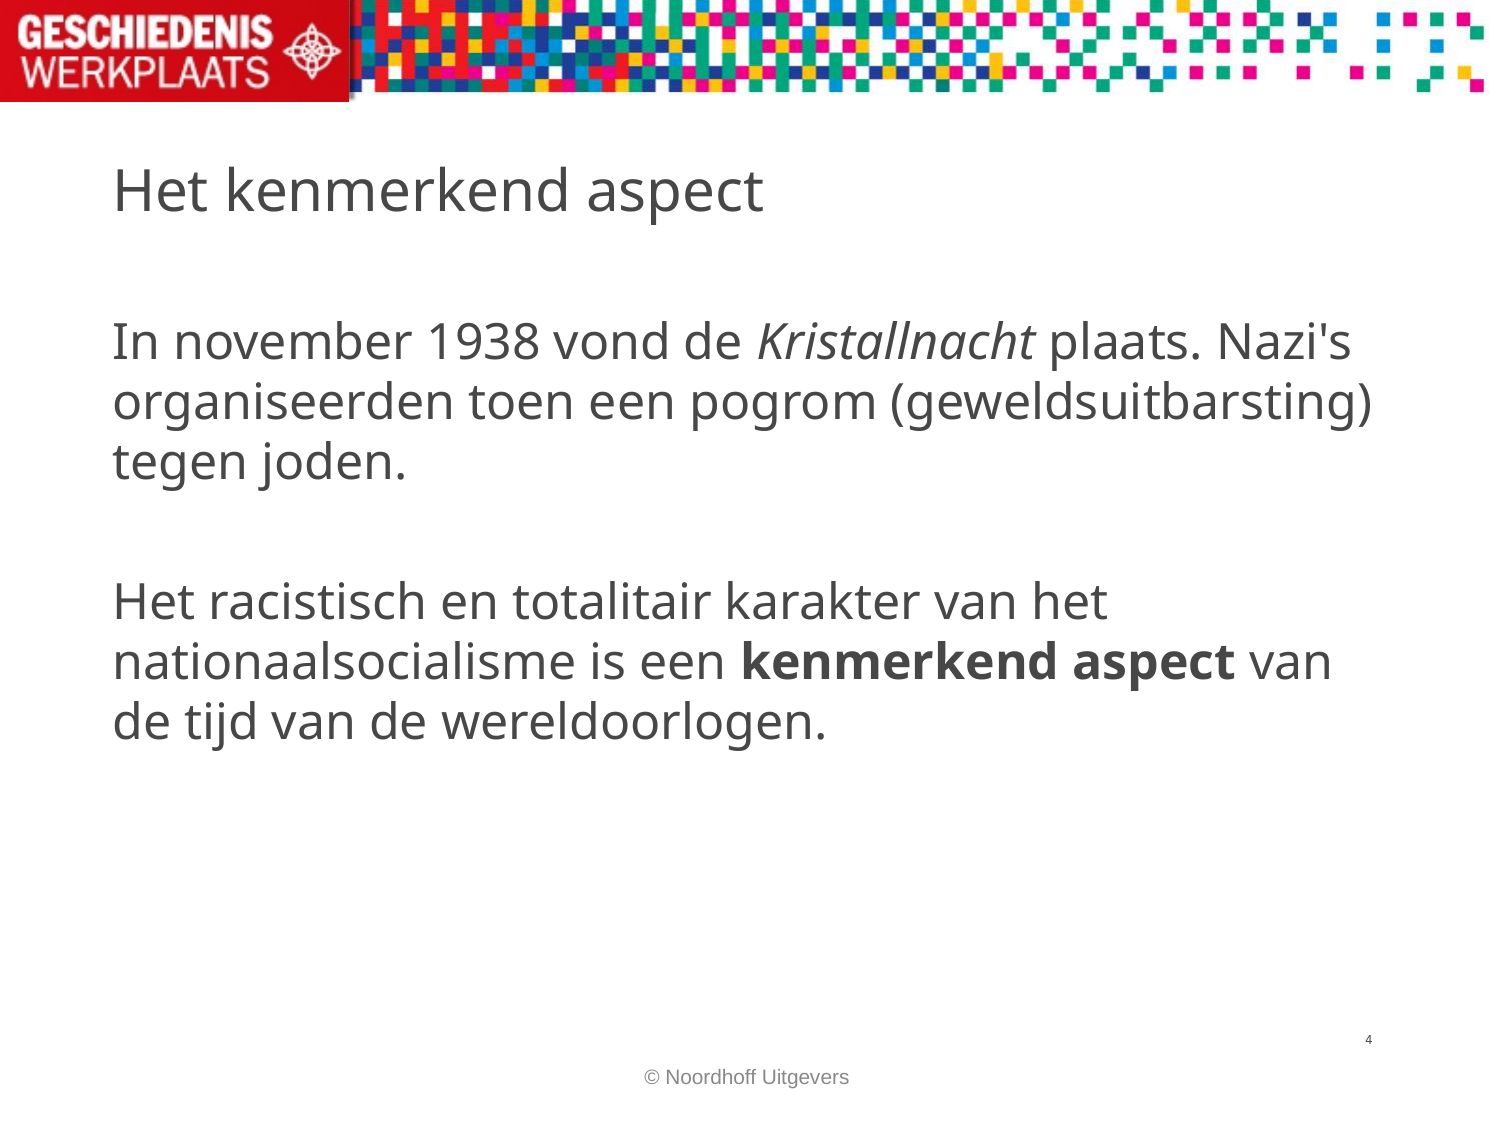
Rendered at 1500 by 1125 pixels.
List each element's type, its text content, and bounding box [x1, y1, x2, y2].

text_box In november 1938 vond de Kristallnacht plaats. Nazi's organiseerden toen een pogrom (geweldsuitbarsting) tegen joden. Het racistisch en totalitair karakter van het nationaalsocialisme is een kenmerkend aspect van de tijd van de wereldoorlogen. [112, 302, 1410, 988]
title Het kenmerkend aspect [112, 145, 1401, 256]
picture [0, 0, 1500, 1125]
text_box © Noordhoff Uitgevers [512, 1045, 988, 1106]
slide_number 4 [1325, 1025, 1388, 1063]
